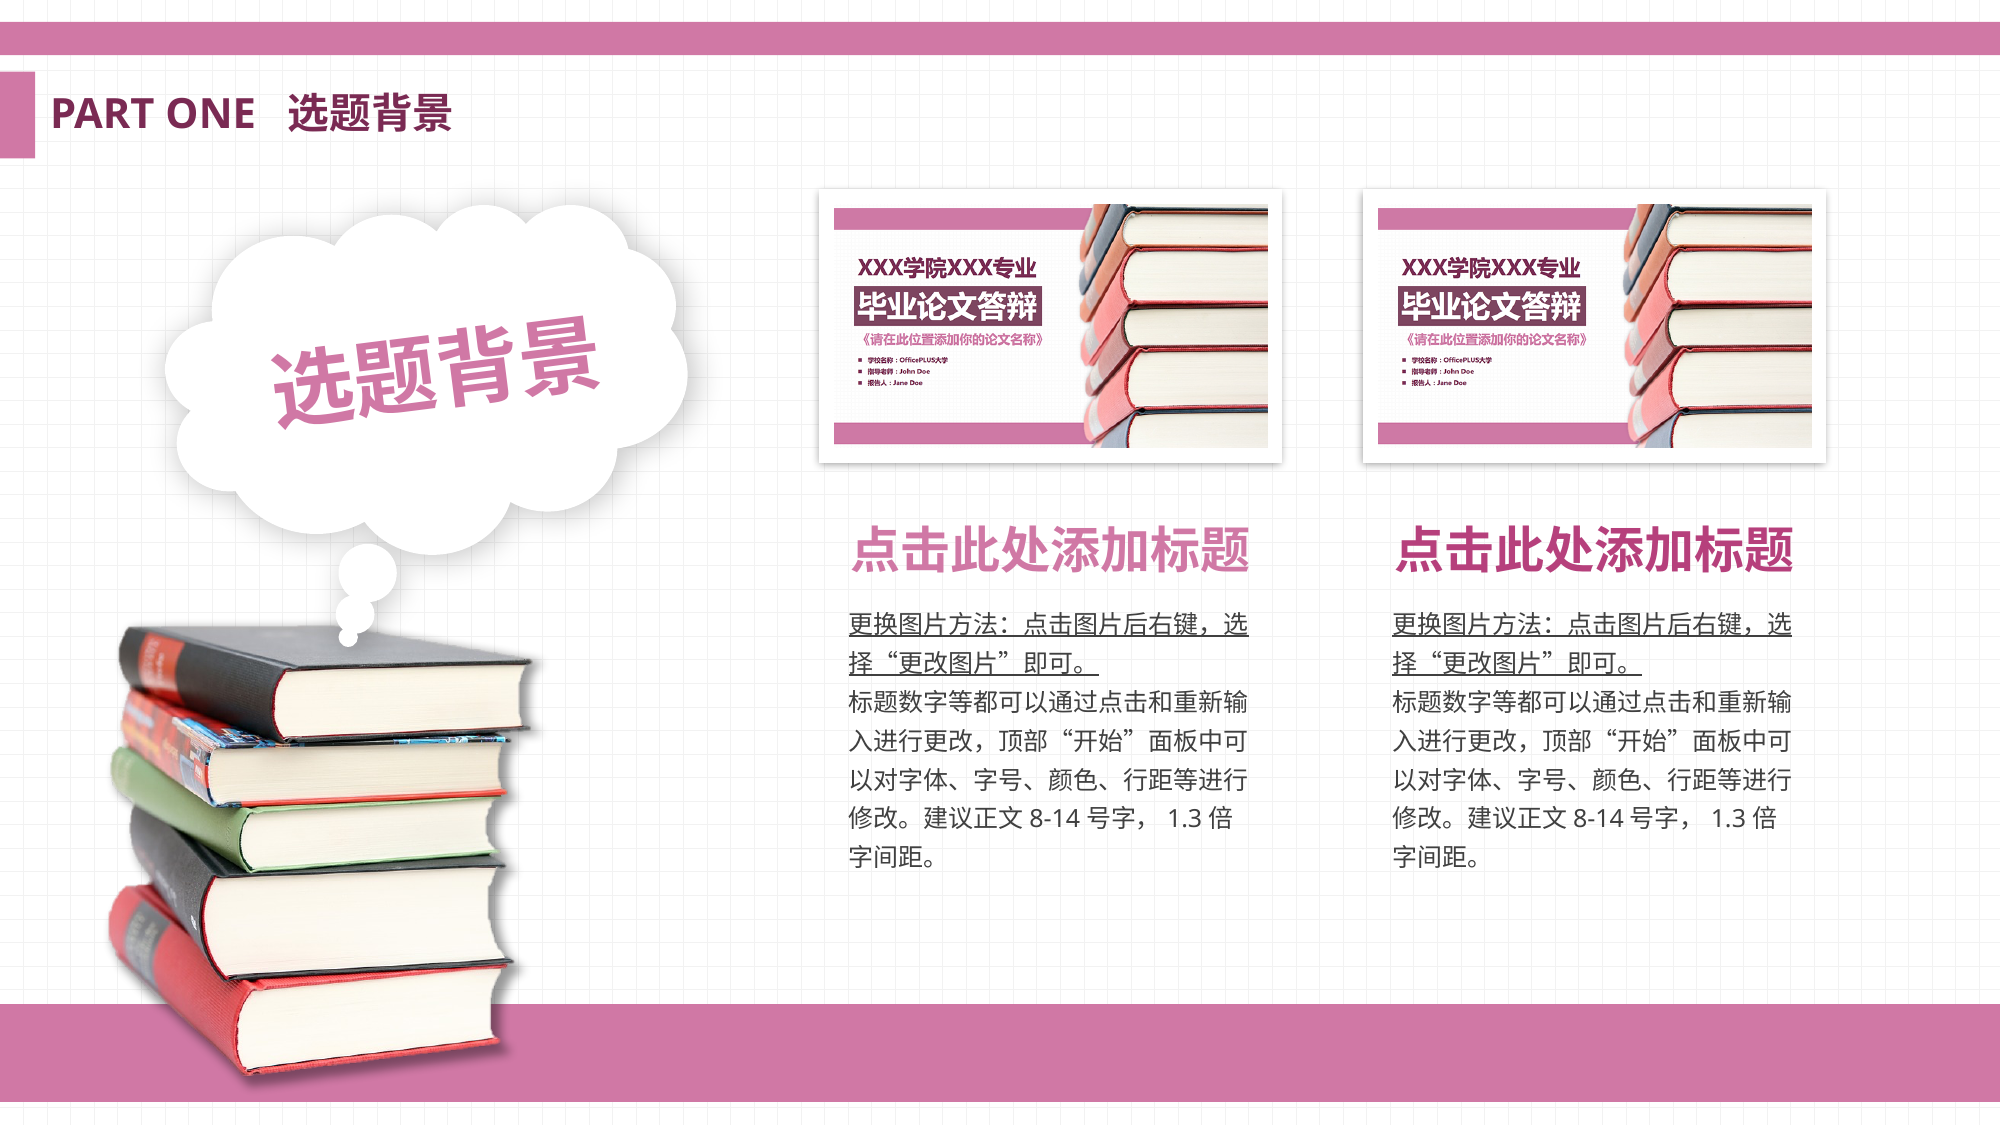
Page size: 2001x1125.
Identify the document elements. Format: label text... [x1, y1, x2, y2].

picture [1377, 203, 1812, 449]
text_box 点击此处添加标题 [835, 492, 1266, 586]
list PART ONE 选题背景 [34, 70, 835, 159]
text_box 更换图片方法：点击图片后右键，选择“更改图片”即可。 标题数字等都可以通过点击和重新输入进行更改，顶部“开始”面板中可以对字体、字号、颜色、行距等进行修改。建议正文8-14号字，1.3倍字间距。 [1377, 592, 1812, 880]
text_box 选题背景 [245, 259, 624, 449]
text_box [163, 203, 689, 552]
text_box 更换图片方法：点击图片后右键，选择“更改图片”即可。 标题数字等都可以通过点击和重新输入进行更改，顶部“开始”面板中可以对字体、字号、颜色、行距等进行修改。建议正文8-14号字，1.3倍字间距。 [833, 592, 1268, 880]
picture [0, 552, 684, 1103]
text_box 点击此处添加标题 [1379, 492, 1810, 586]
picture [833, 203, 1268, 449]
